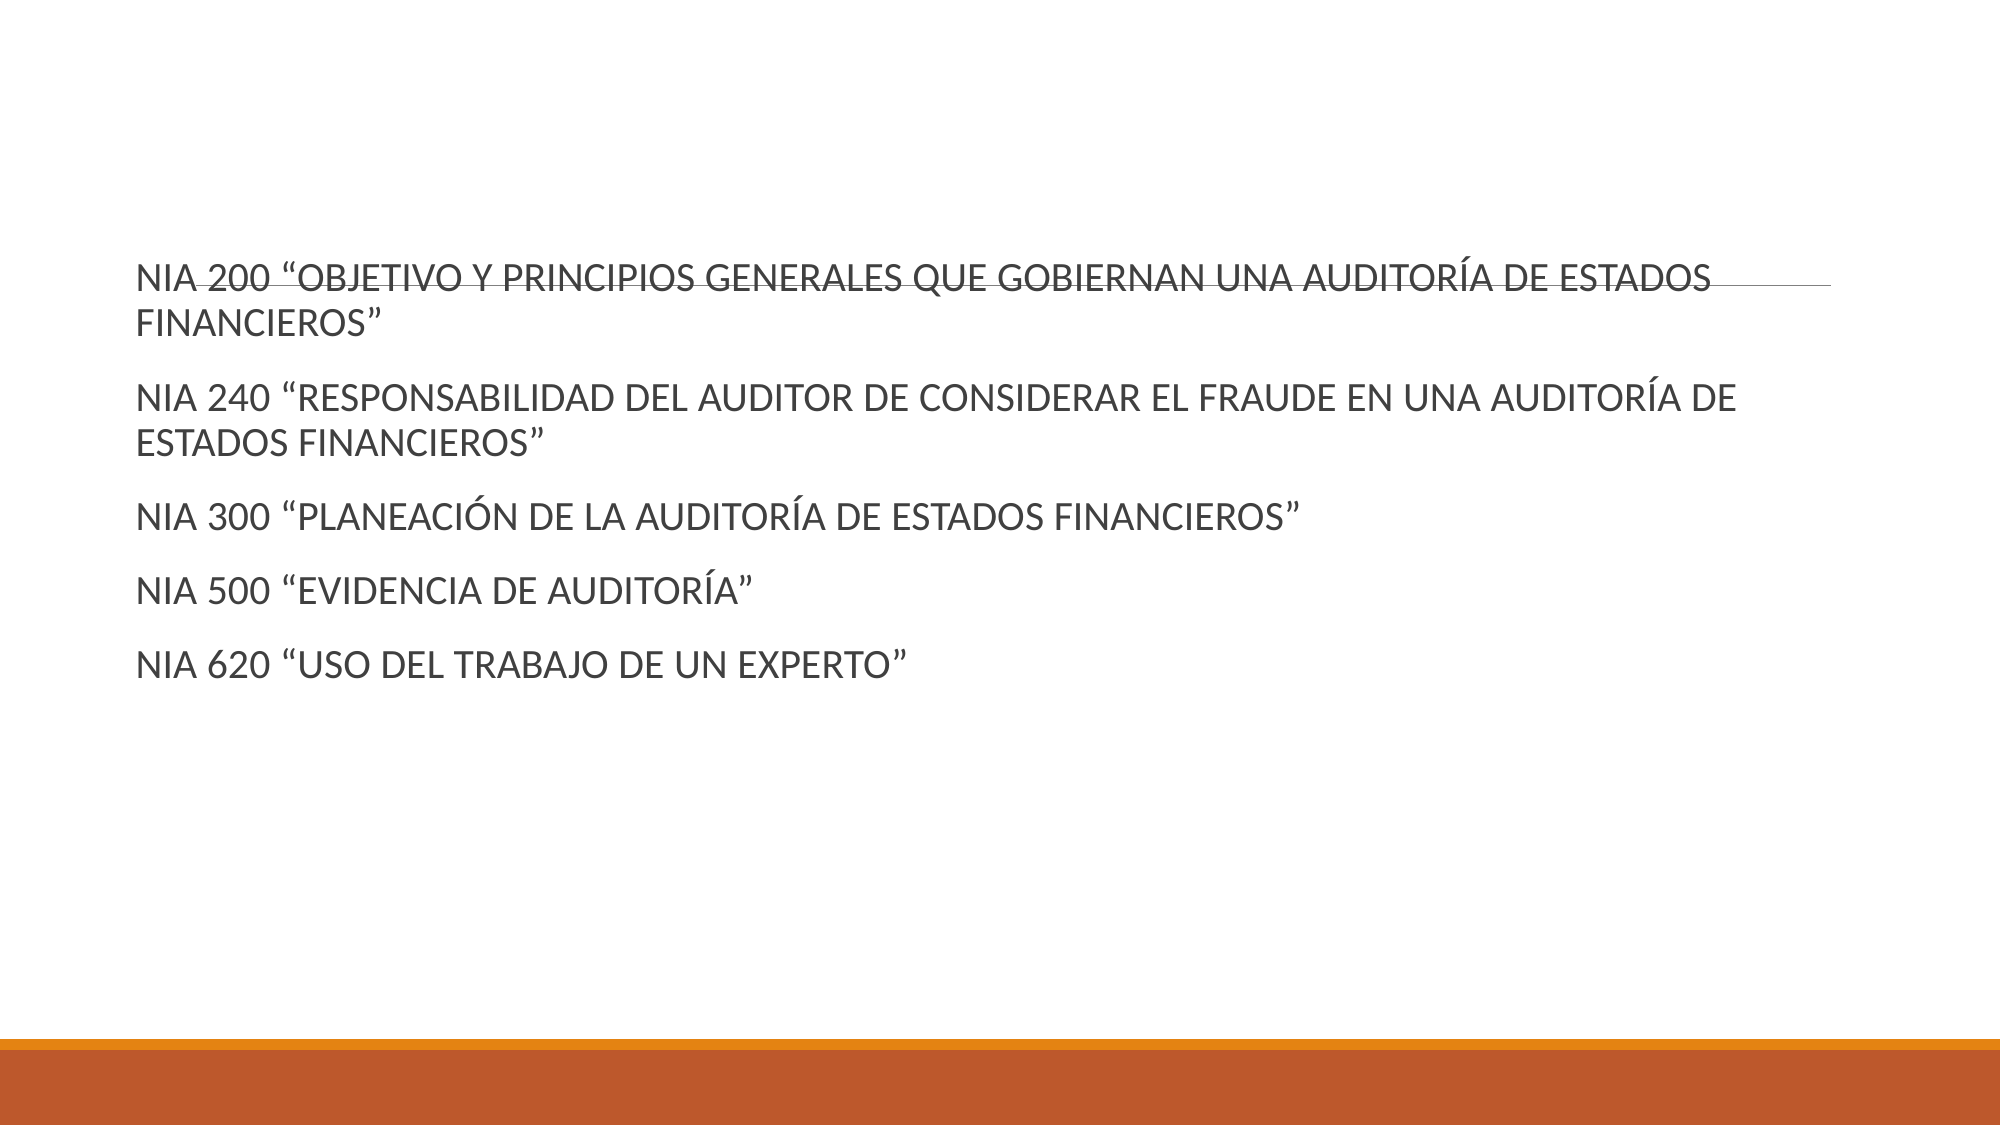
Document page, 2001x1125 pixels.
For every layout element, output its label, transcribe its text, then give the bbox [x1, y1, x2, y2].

list NIA 200 “OBJETIVO Y PRINCIPIOS GENERALES QUE GOBIERNAN UNA AUDITORÍA DE ESTADOS FINANCIEROS” NIA 240 “RESPONSABILIDAD DEL AUDITOR DE CONSIDERAR EL FRAUDE EN UNA AUDITORÍA DE ESTADOS FINANCIEROS” NIA 300 “PLANEACIÓN DE LA AUDITORÍA DE ESTADOS FINANCIEROS” NIA 500 “EVIDENCIA DE AUDITORÍA” NIA 620 “USO DEL TRABAJO DE UN EXPERTO” [120, 169, 1846, 978]
